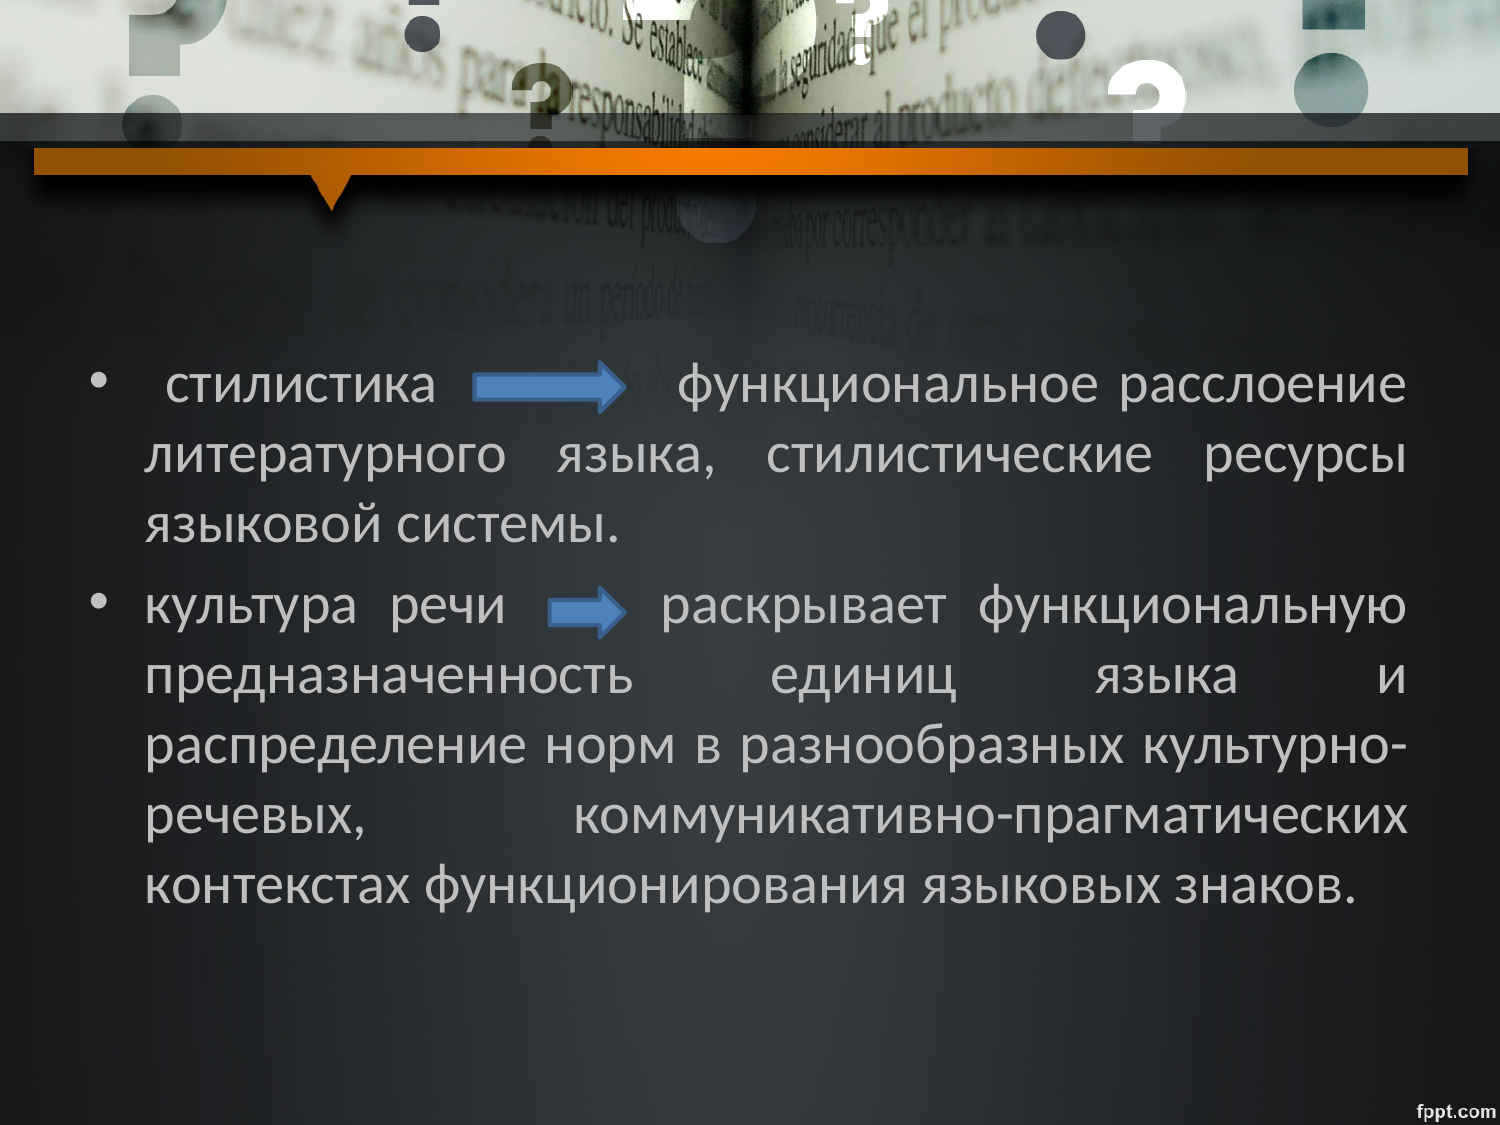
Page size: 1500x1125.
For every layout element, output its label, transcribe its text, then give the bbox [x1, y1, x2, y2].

text_box [472, 360, 627, 415]
text_box [547, 585, 627, 640]
picture [0, 0, 1500, 1125]
list стилистика функциональное расслоение литературного языка, стилистические ресурсы языковой системы. культура речи раскрывает функциональную предназначенность единиц языка и распределение норм в разнообразных культурно-речевых, коммуникативно-прагматических контекстах функционирования языковых знаков. [73, 337, 1424, 1014]
